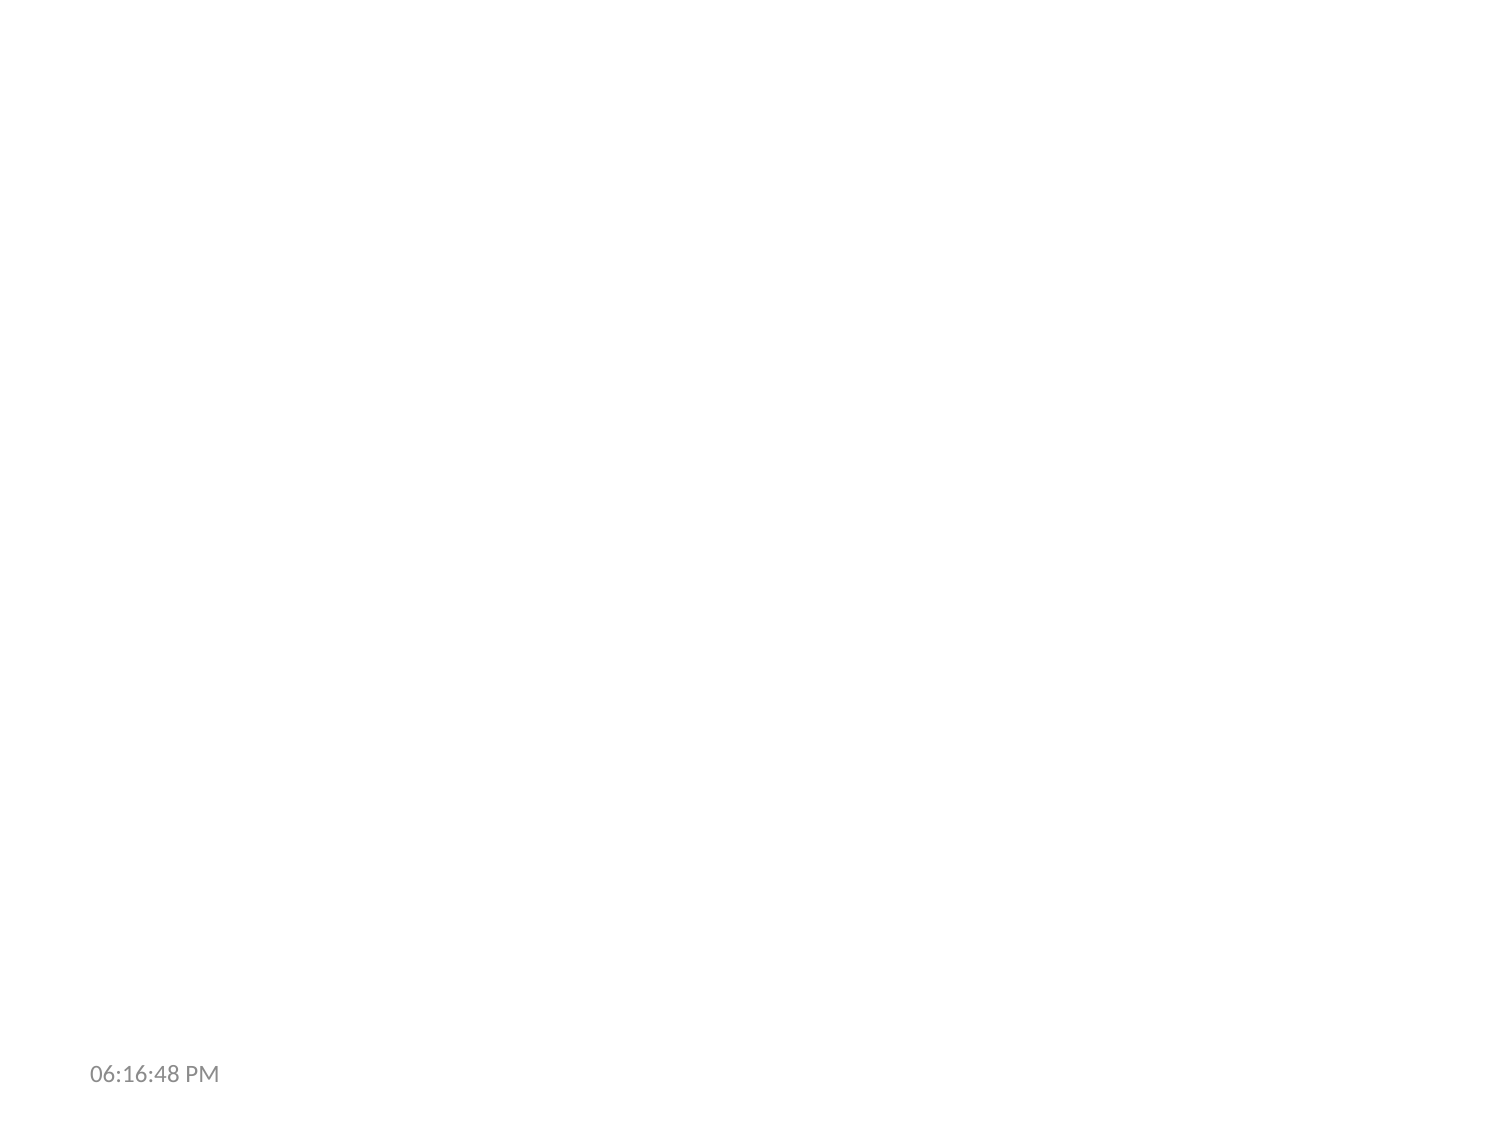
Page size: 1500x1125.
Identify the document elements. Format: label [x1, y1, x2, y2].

slide_number [75, 1042, 425, 1103]
